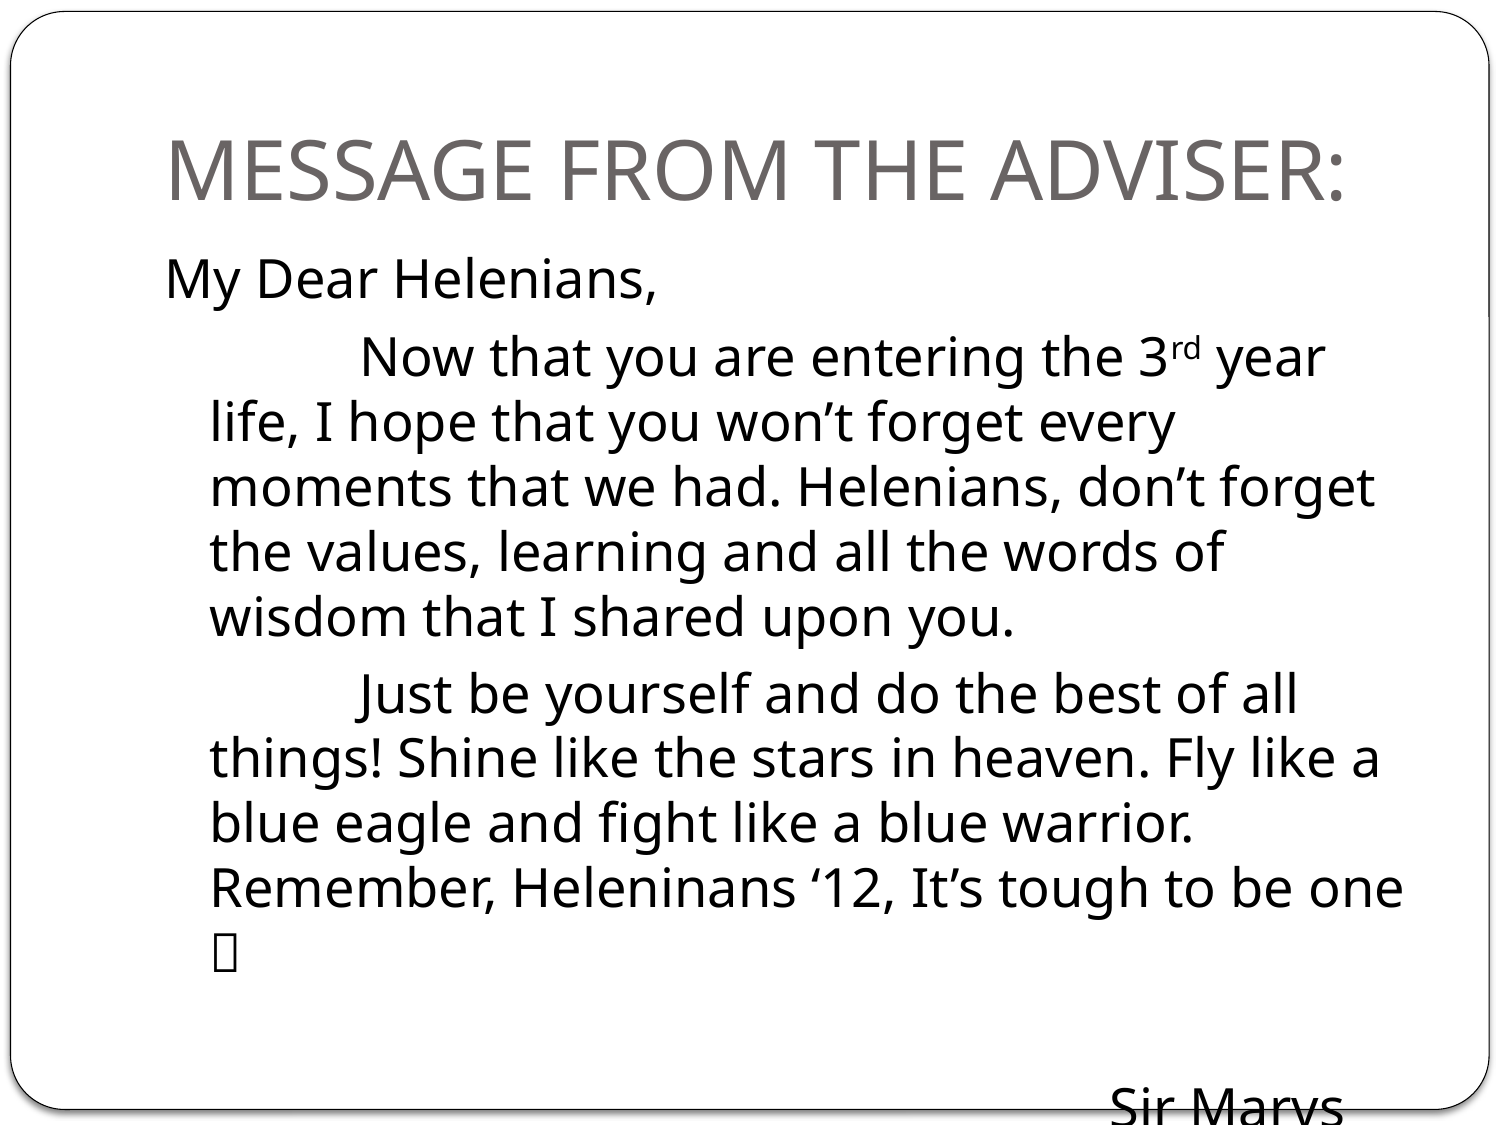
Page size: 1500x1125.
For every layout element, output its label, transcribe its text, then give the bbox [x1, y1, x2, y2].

list My Dear Helenians, Now that you are entering the 3rd year life, I hope that you won’t forget every moments that we had. Helenians, don’t forget the values, learning and all the words of wisdom that I shared upon you. Just be yourself and do the best of all things! Shine like the stars in heaven. Fly like a blue eagle and fight like a blue warrior. Remember, Heleninans ‘12, It’s tough to be one  Sir Marvs <3 [150, 237, 1425, 988]
title MESSAGE FROM THE ADVISER: [150, 45, 1425, 233]
